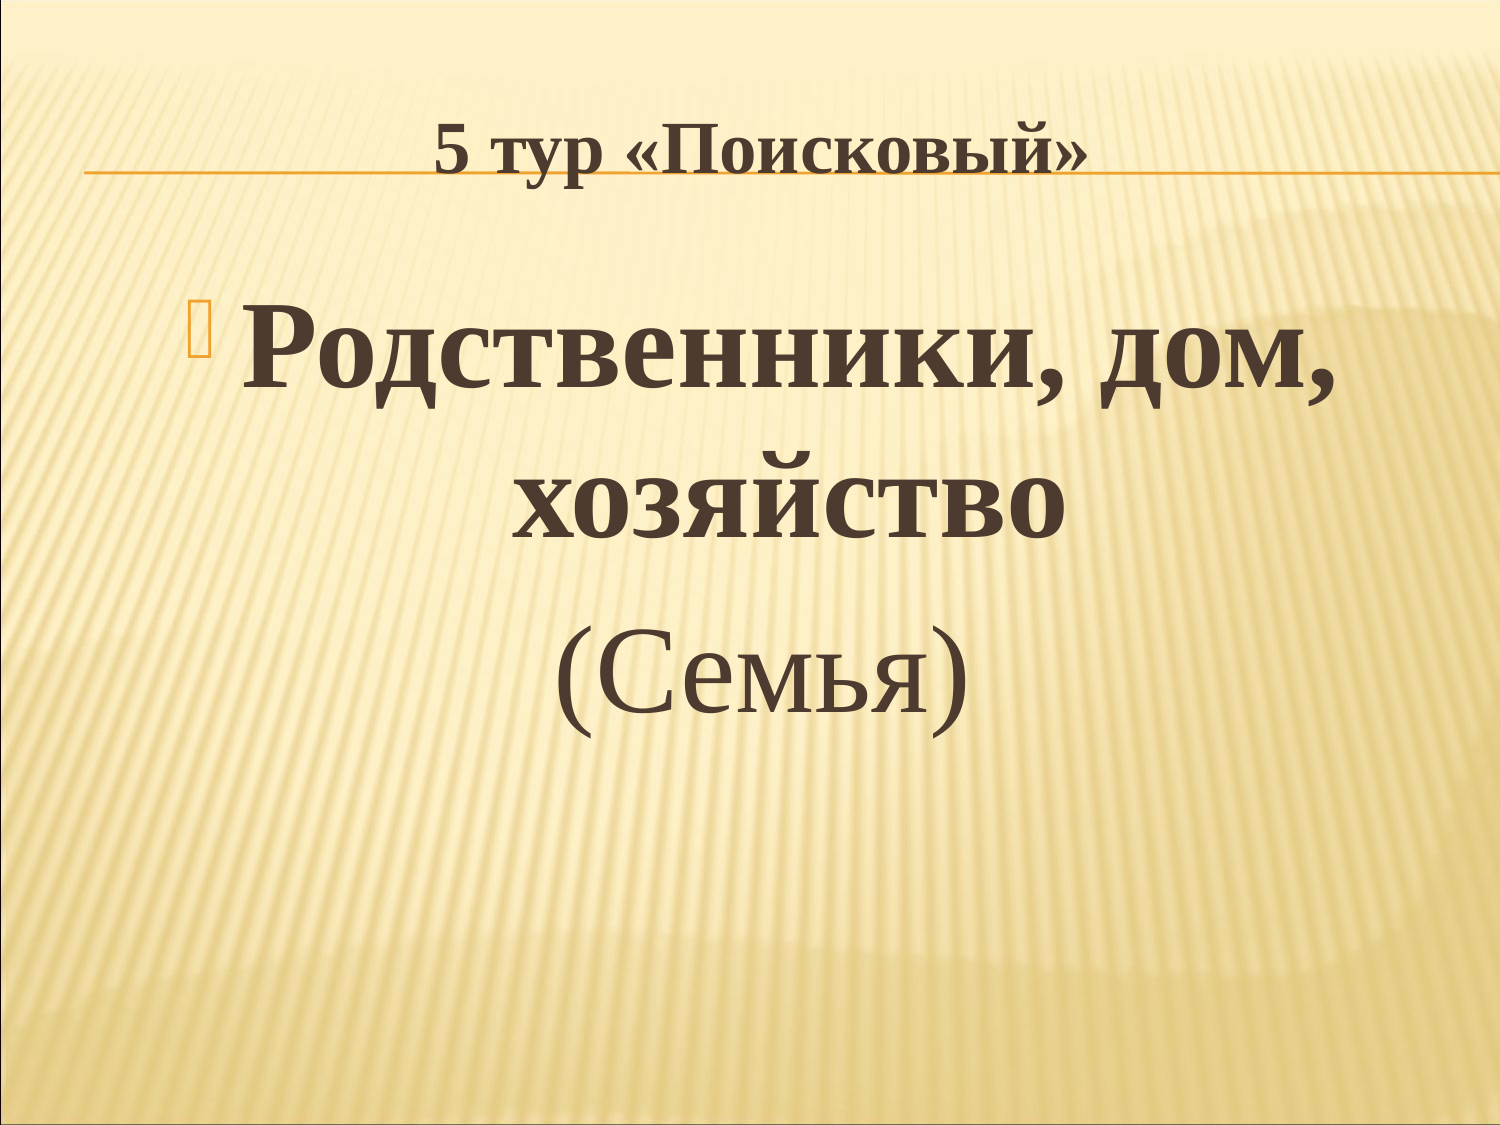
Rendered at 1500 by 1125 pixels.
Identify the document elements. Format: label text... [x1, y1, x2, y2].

list Родственники, дом, хозяйство (Семья) [50, 254, 1475, 998]
title 5 тур «Поисковый» [50, 75, 1475, 213]
picture [0, 0, 1500, 1125]
